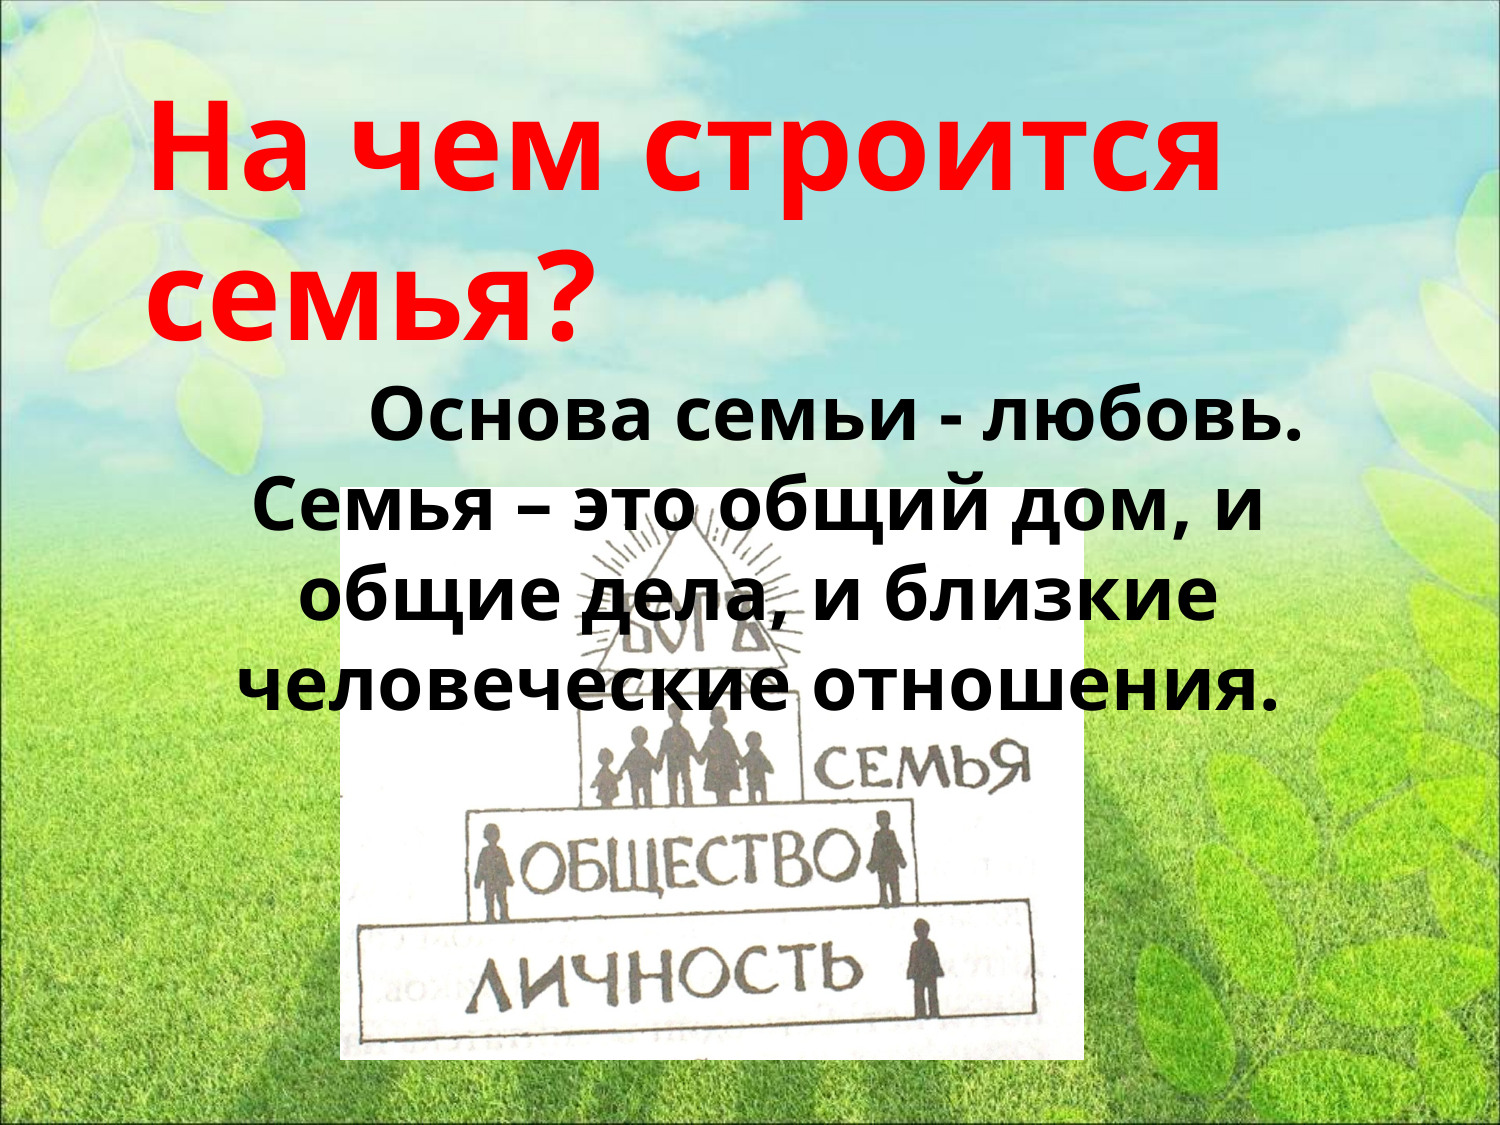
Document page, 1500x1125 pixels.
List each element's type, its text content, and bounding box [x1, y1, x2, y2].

picture [0, 0, 1500, 1125]
text_box На чем строится семья? Основа семьи - любовь. Семья – это общий дом, и общие дела, и близкие человеческие отношения. [128, 58, 1389, 814]
